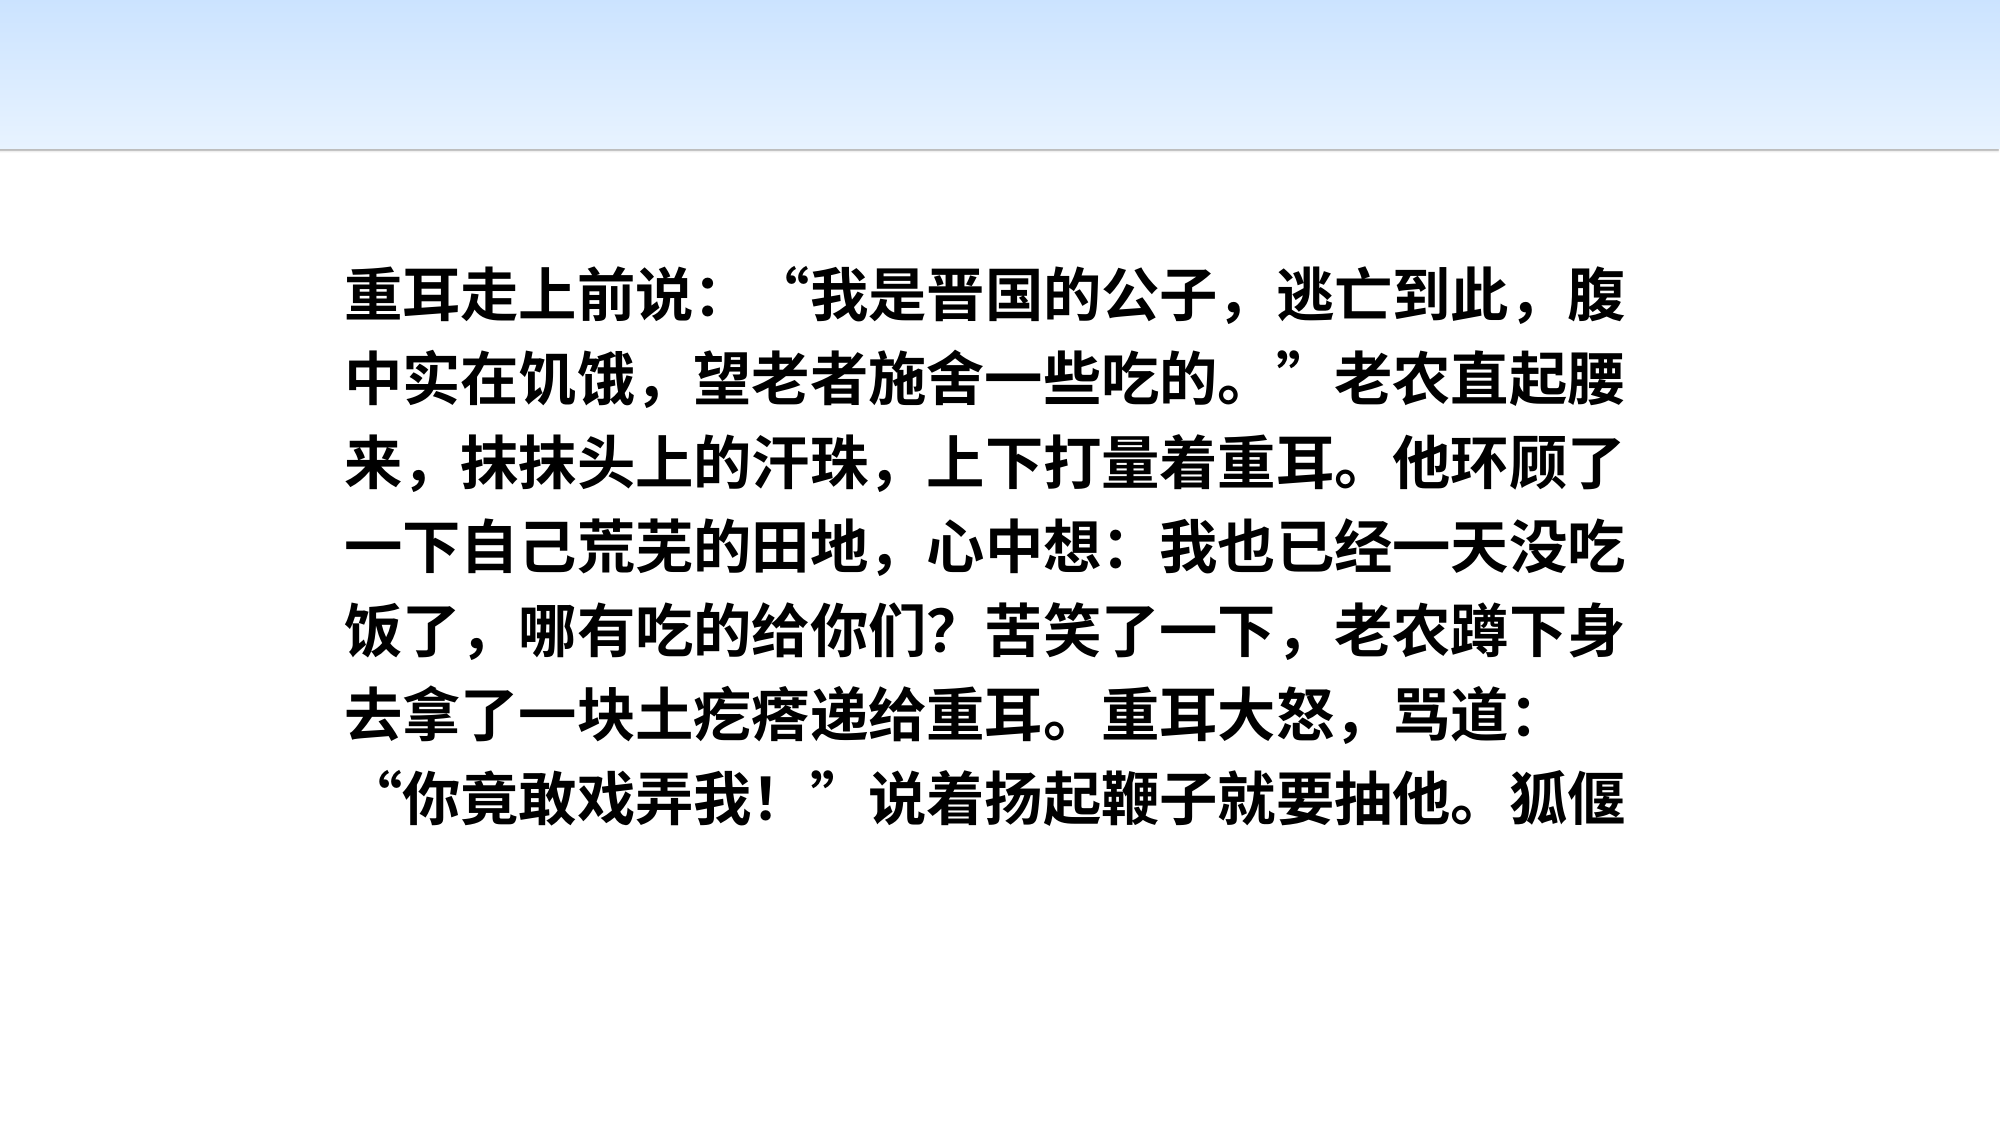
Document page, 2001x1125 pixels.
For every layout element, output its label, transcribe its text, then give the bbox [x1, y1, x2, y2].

text_box 重耳走上前说：“我是晋国的公子，逃亡到此，腹中实在饥饿，望老者施舍一些吃的。”老农直起腰来，抹抹头上的汗珠，上下打量着重耳。他环顾了一下自己荒芜的田地，心中想：我也已经一天没吃饭了，哪有吃的给你们？苦笑了一下，老农蹲下身去拿了一块土疙瘩递给重耳。重耳大怒，骂道：“你竟敢戏弄我！”说着扬起鞭子就要抽他。狐偃 [329, 236, 1671, 840]
